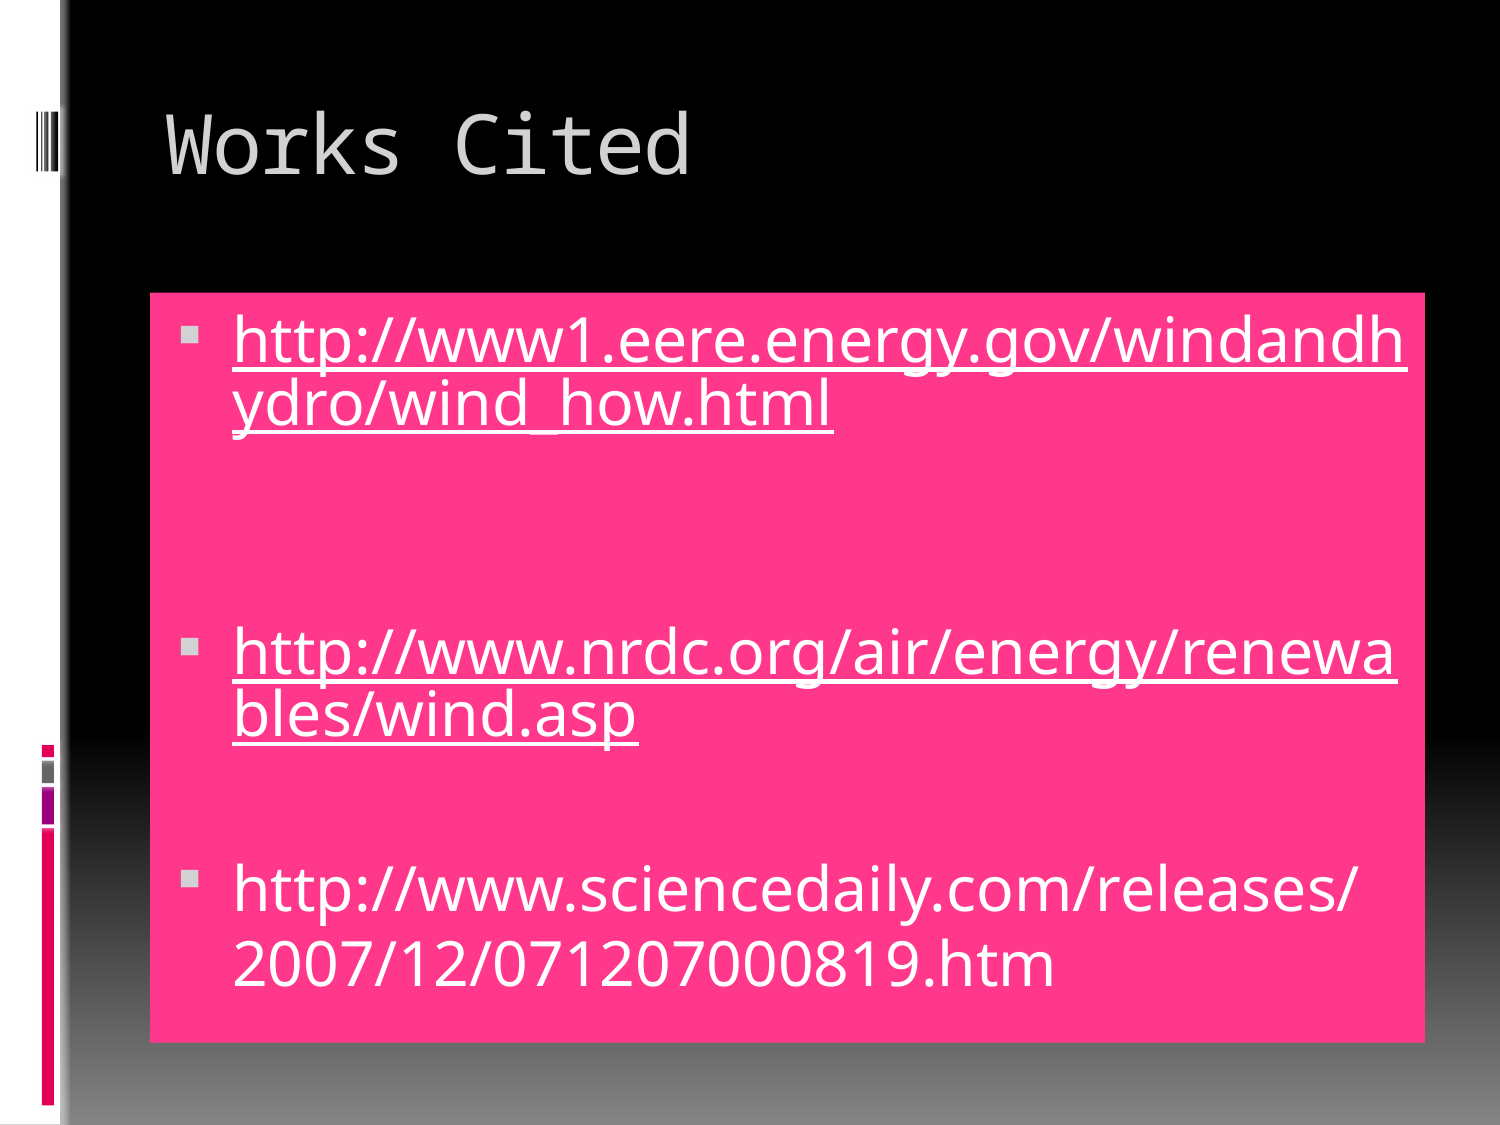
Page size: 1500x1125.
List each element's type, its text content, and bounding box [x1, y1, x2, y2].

list http://www1.eere.energy.gov/windandhydro/wind_how.html http://www.nrdc.org/air/energy/renewables/wind.asp http://www.sciencedaily.com/releases/2007/12/071207000819.htm [150, 292, 1425, 1043]
title Works Cited [150, 83, 1425, 234]
